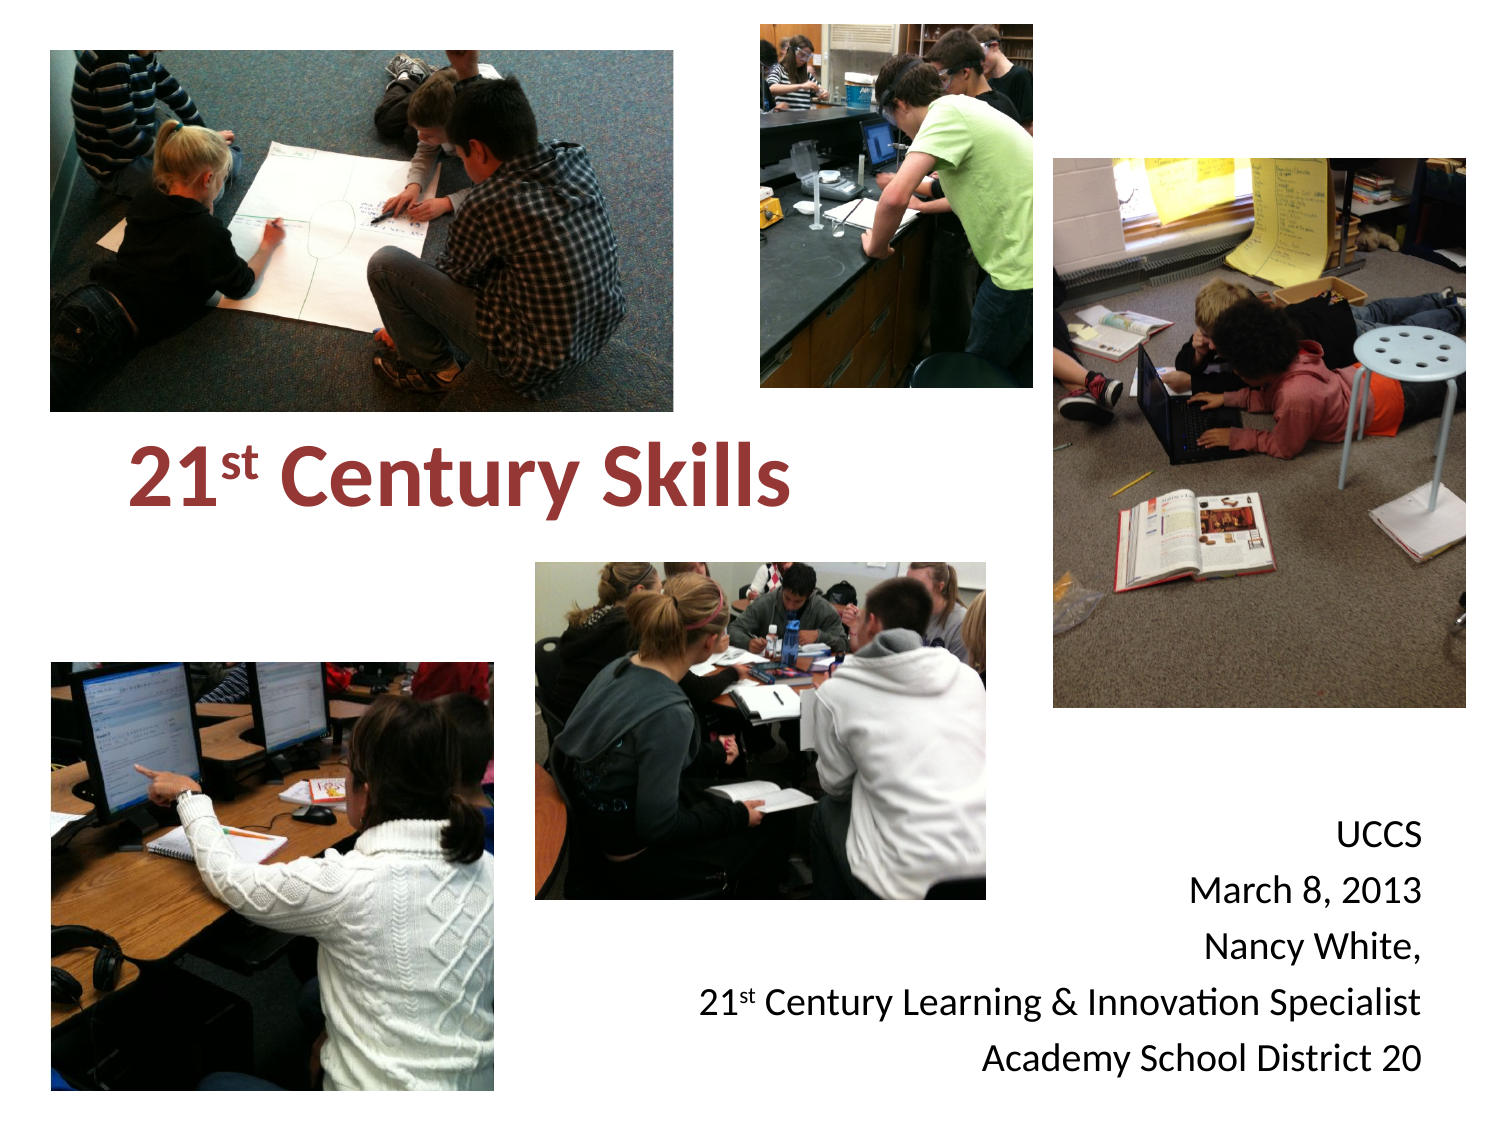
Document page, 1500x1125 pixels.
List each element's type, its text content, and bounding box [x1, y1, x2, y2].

picture [760, 24, 1033, 388]
picture [49, 49, 674, 518]
title 21st Century Skills [112, 349, 1047, 591]
subtitle UCCS March 8, 2013 Nancy White, 21st Century Learning & Innovation Specialist Academy School District 20 [498, 800, 1438, 1088]
picture [535, 562, 986, 901]
picture [49, 662, 494, 1091]
picture [1053, 158, 1466, 709]
